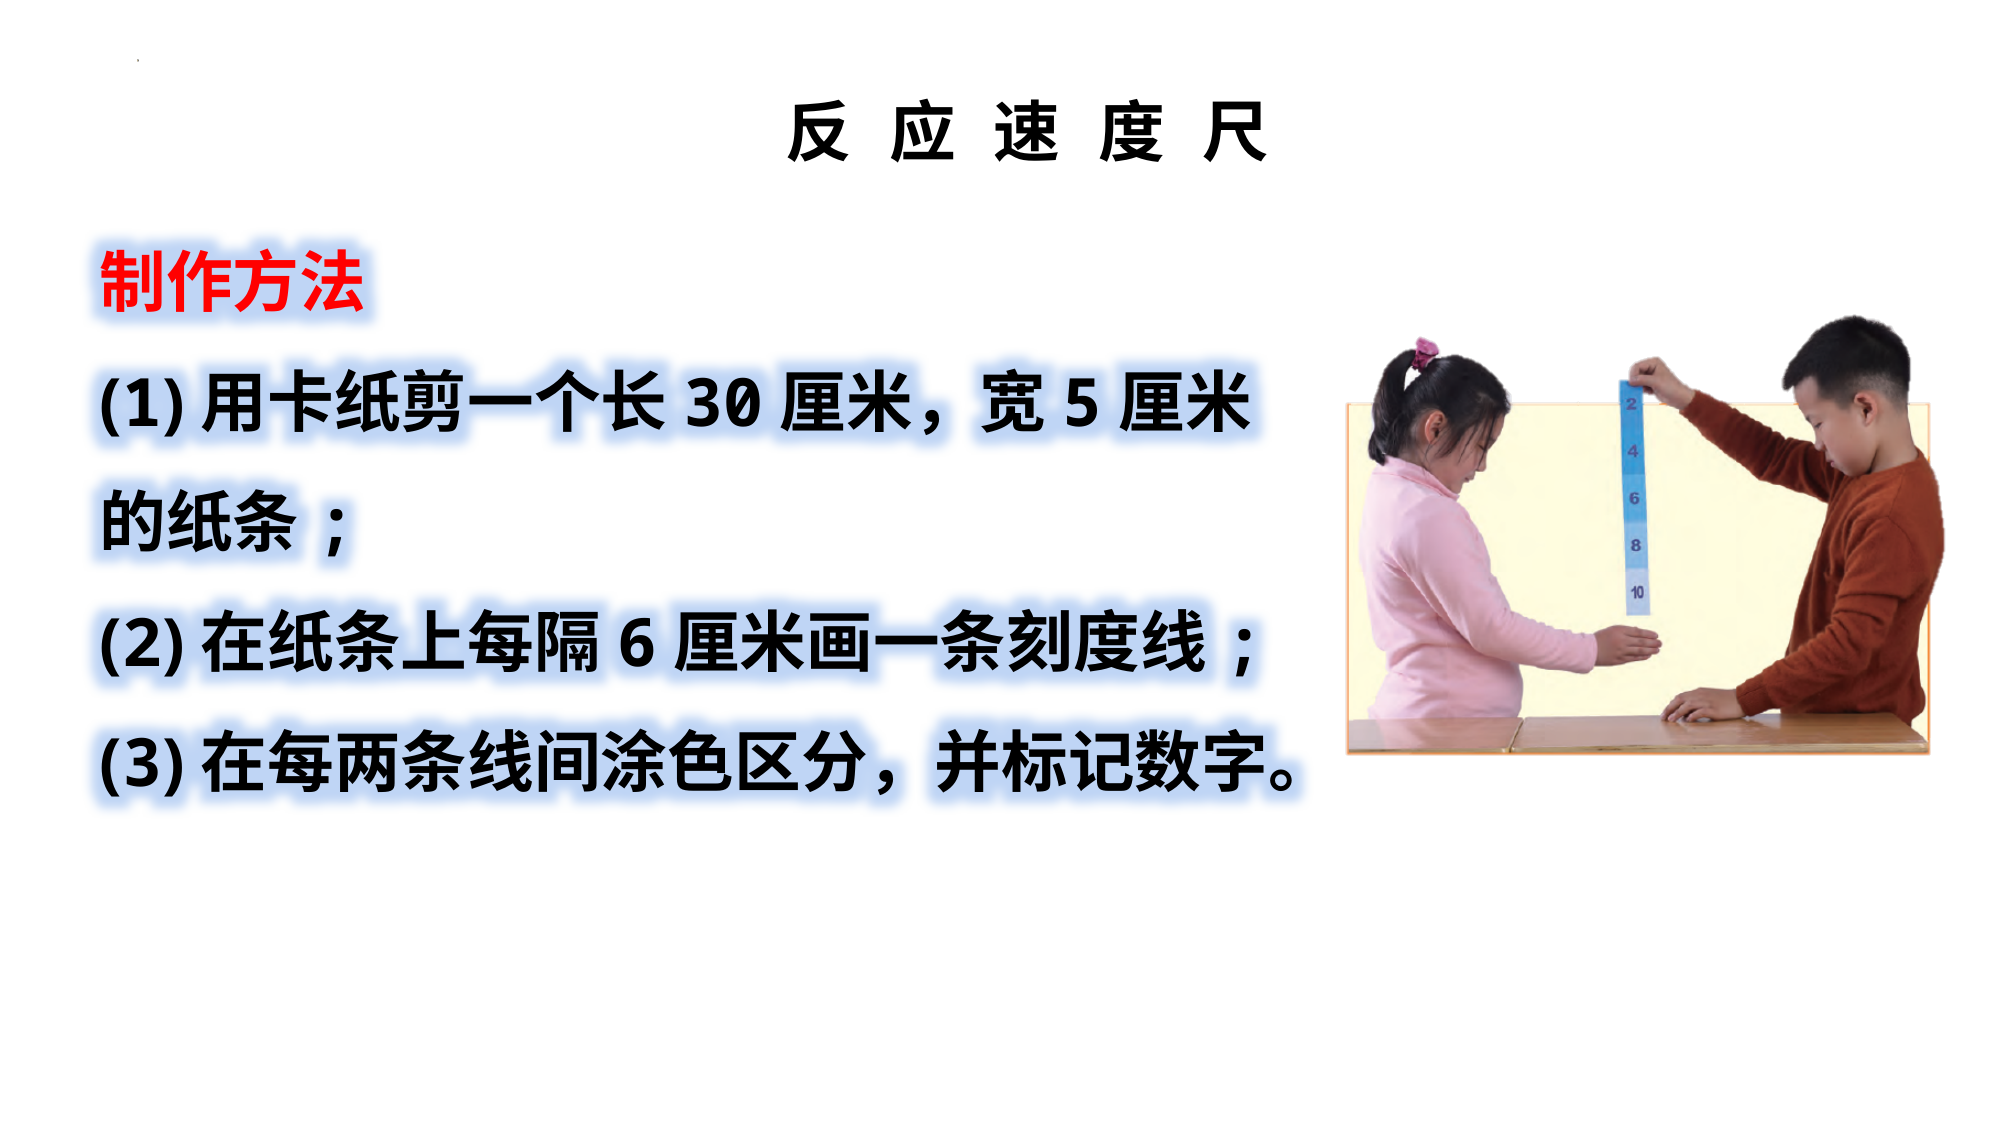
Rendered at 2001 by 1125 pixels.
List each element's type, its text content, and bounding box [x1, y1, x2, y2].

text_box 制作方法 (1)用卡纸剪一个长30厘米，宽5厘米的纸条; (2)在纸条上每隔6厘米画一条刻度线; (3)在每两条线间涂色区分，并标记数字。 [88, 196, 1304, 805]
text_box 反应速度尺 [770, 81, 1285, 177]
picture [1306, 311, 1975, 779]
